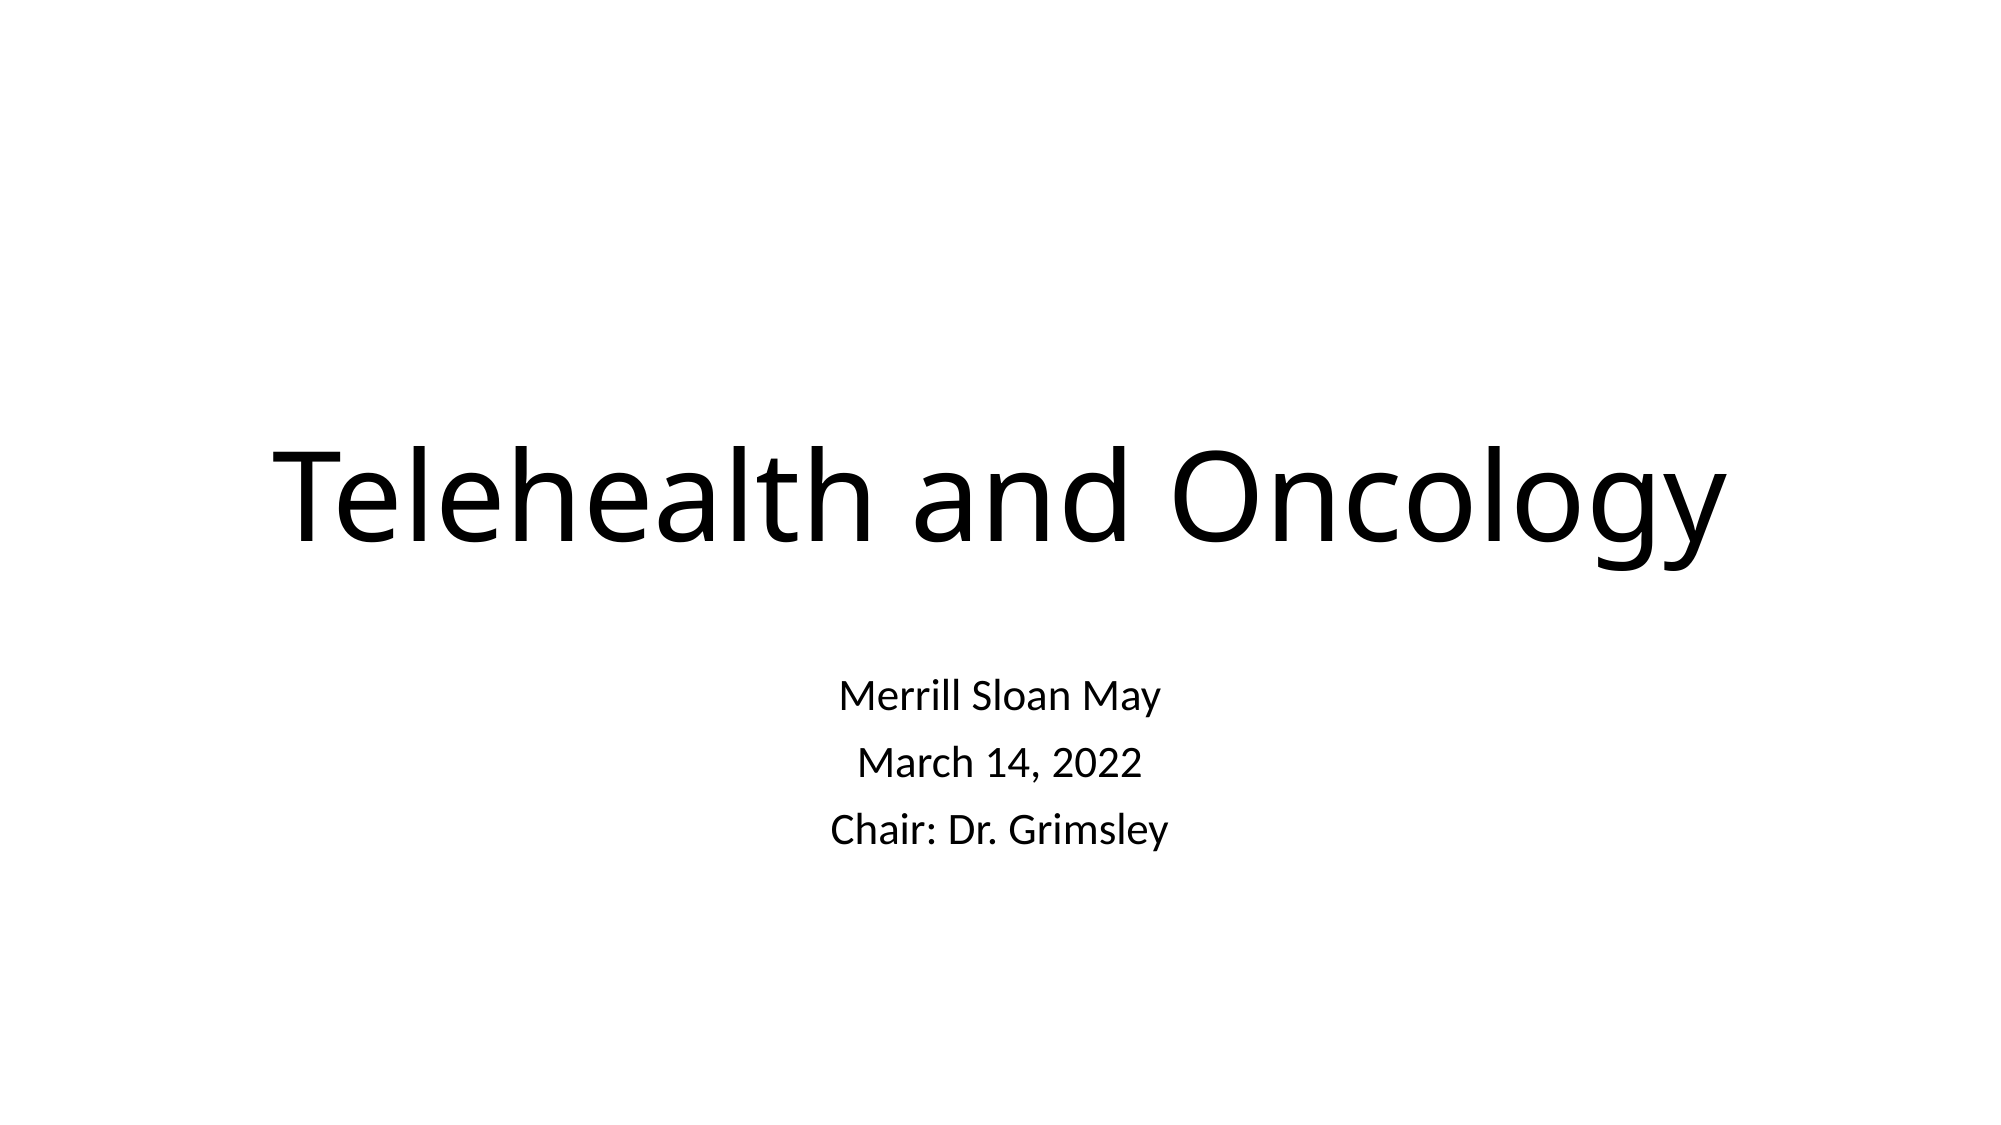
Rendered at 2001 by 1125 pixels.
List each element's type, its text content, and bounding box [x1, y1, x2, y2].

title Telehealth and Oncology [249, 184, 1750, 576]
subtitle Merrill Sloan May March 14, 2022 Chair: Dr. Grimsley [249, 590, 1750, 863]
